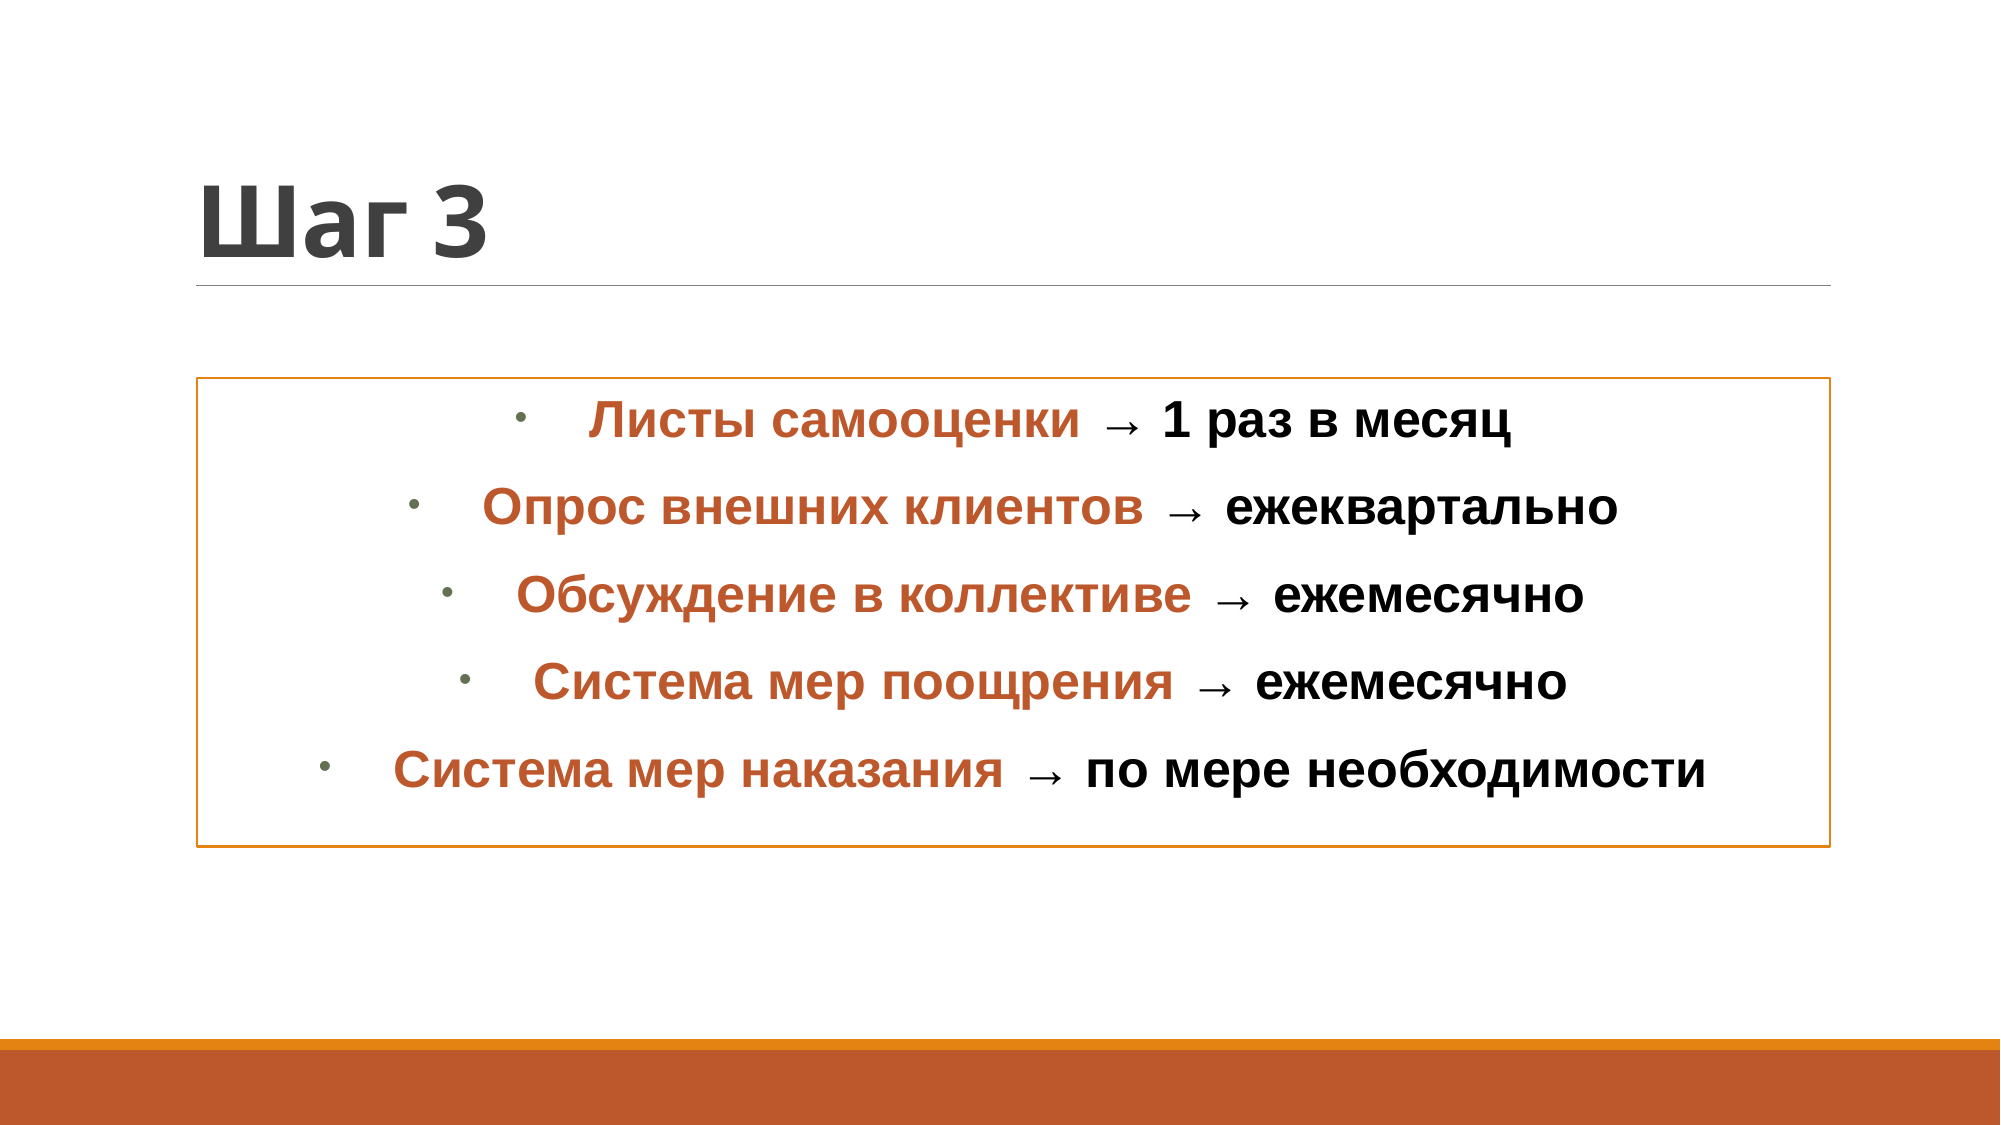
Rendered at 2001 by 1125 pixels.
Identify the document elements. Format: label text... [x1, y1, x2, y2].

text_box Листы самооценки → 1 раз в месяц Опрос внешних клиентов → ежеквартально Обсуждение в коллективе → ежемесячно Система мер поощрения → ежемесячно Система мер наказания → по мере необходимости [196, 377, 1831, 848]
title Шаг 3 [180, 47, 1830, 285]
